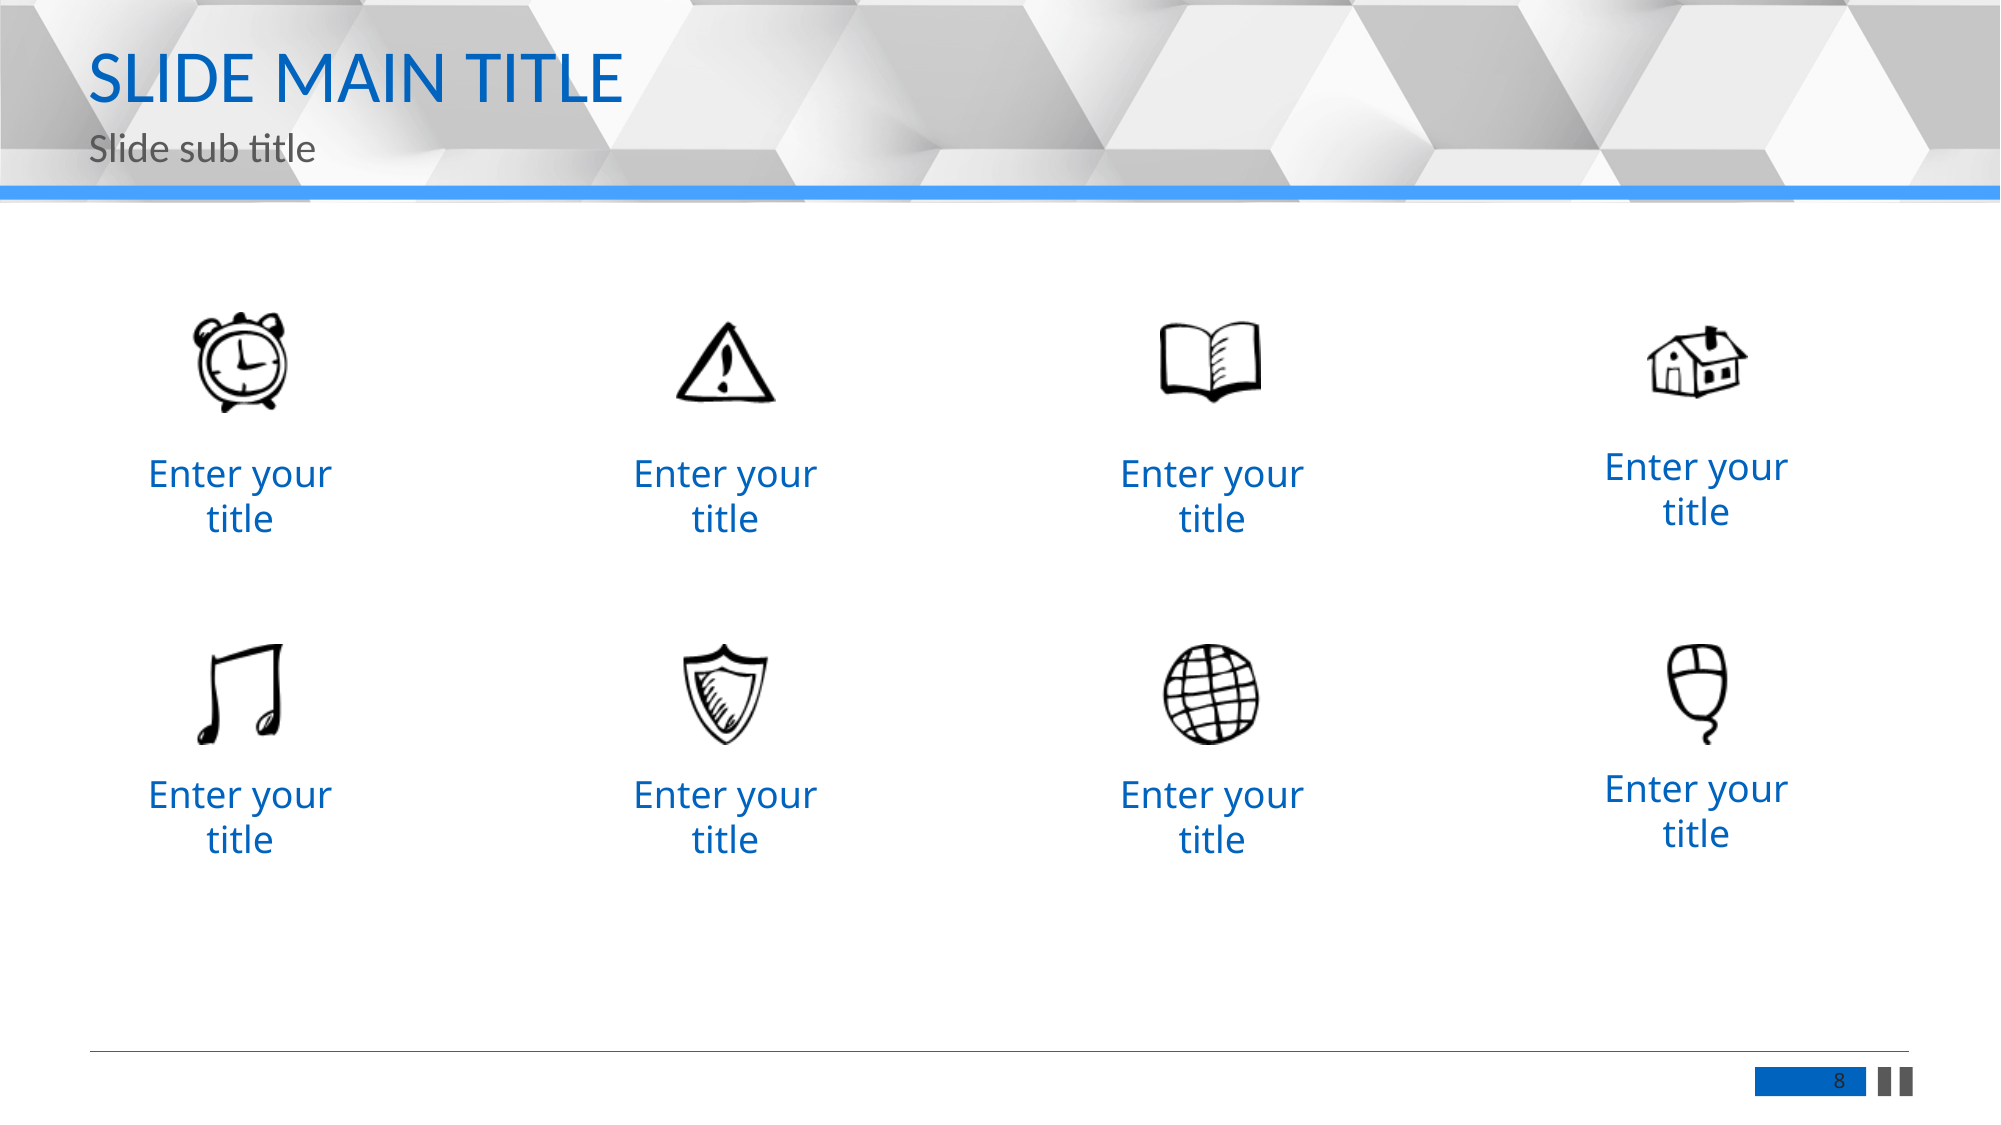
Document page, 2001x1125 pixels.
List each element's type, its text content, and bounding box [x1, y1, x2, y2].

picture [0, 0, 2000, 185]
picture [190, 312, 291, 414]
picture [676, 312, 777, 414]
picture [190, 644, 291, 745]
list SLIDE MAIN TITLE [73, 30, 1901, 119]
picture [676, 644, 777, 745]
text_box Enter your title [1572, 773, 1821, 846]
text_box Enter your title [600, 779, 851, 852]
text_box Enter your title [115, 779, 365, 852]
text_box Enter your title [600, 458, 851, 531]
list Slide sub title [73, 119, 1901, 186]
slide_number 8 [1761, 1069, 1861, 1094]
picture [1160, 312, 1261, 414]
text_box Enter your title [1572, 452, 1821, 525]
picture [1647, 644, 1748, 745]
text_box Enter your title [115, 458, 365, 531]
text_box Enter your title [1087, 458, 1337, 531]
text_box Enter your title [1087, 779, 1337, 852]
picture [1647, 312, 1748, 414]
picture [1161, 644, 1262, 745]
